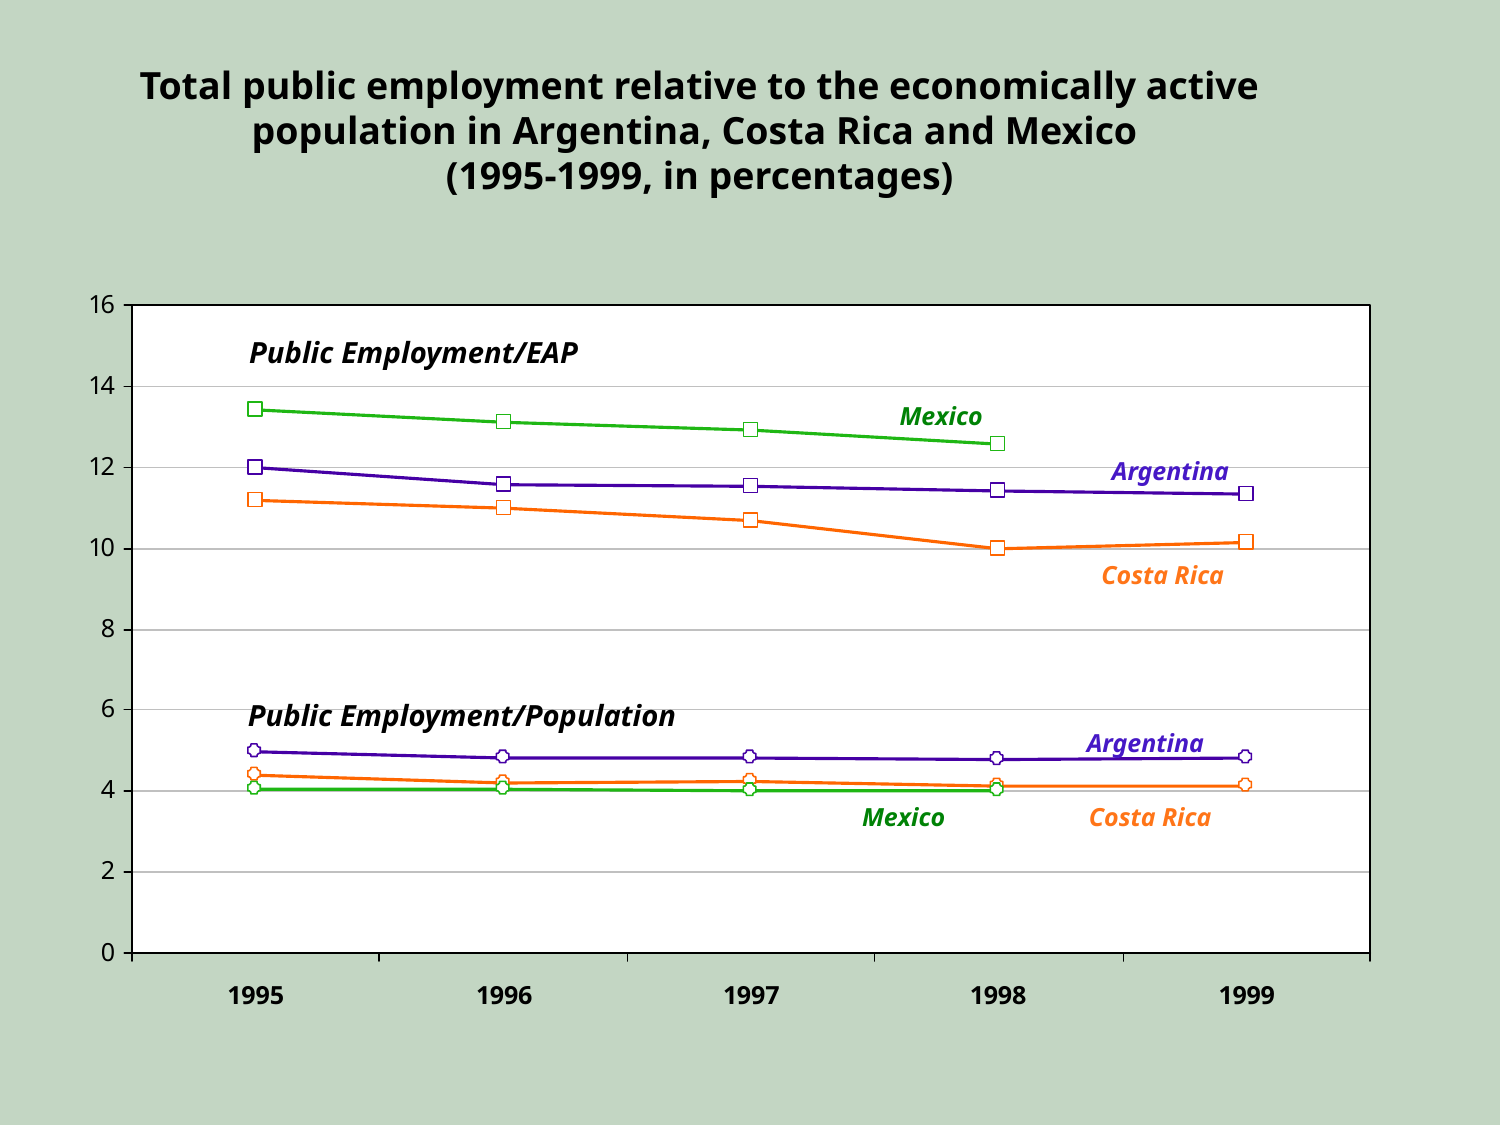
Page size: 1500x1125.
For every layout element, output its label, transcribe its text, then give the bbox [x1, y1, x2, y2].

text_box Total public employment relative to the economically active population in Argentina, Costa Rica and Mexico (1995-1999, in percentages) [37, 54, 1363, 205]
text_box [59, 251, 1413, 1038]
